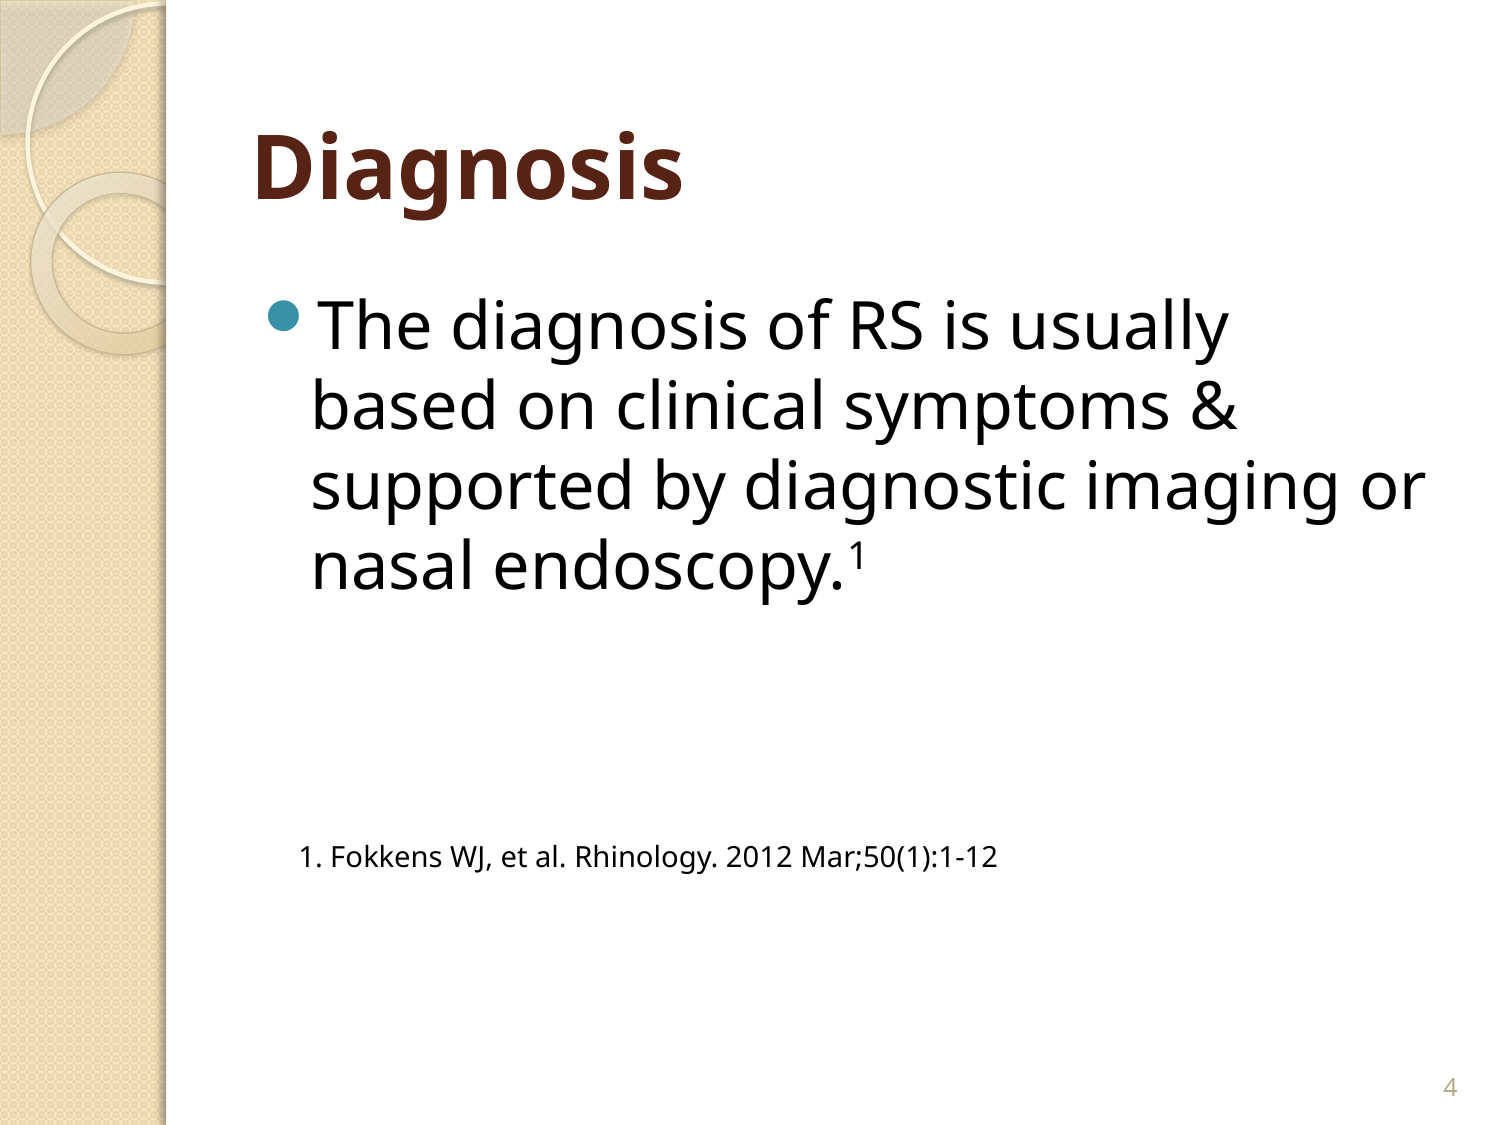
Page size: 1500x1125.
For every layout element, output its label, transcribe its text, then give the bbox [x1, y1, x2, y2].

list The diagnosis of RS is usually based on clinical symptoms & supported by diagnostic imaging or nasal endoscopy.1 1. Fokkens WJ, et al. Rhinology. 2012 Mar;50(1):1-12 [235, 275, 1450, 988]
title Diagnosis [235, 70, 1466, 258]
slide_number 4 [1413, 1034, 1488, 1113]
